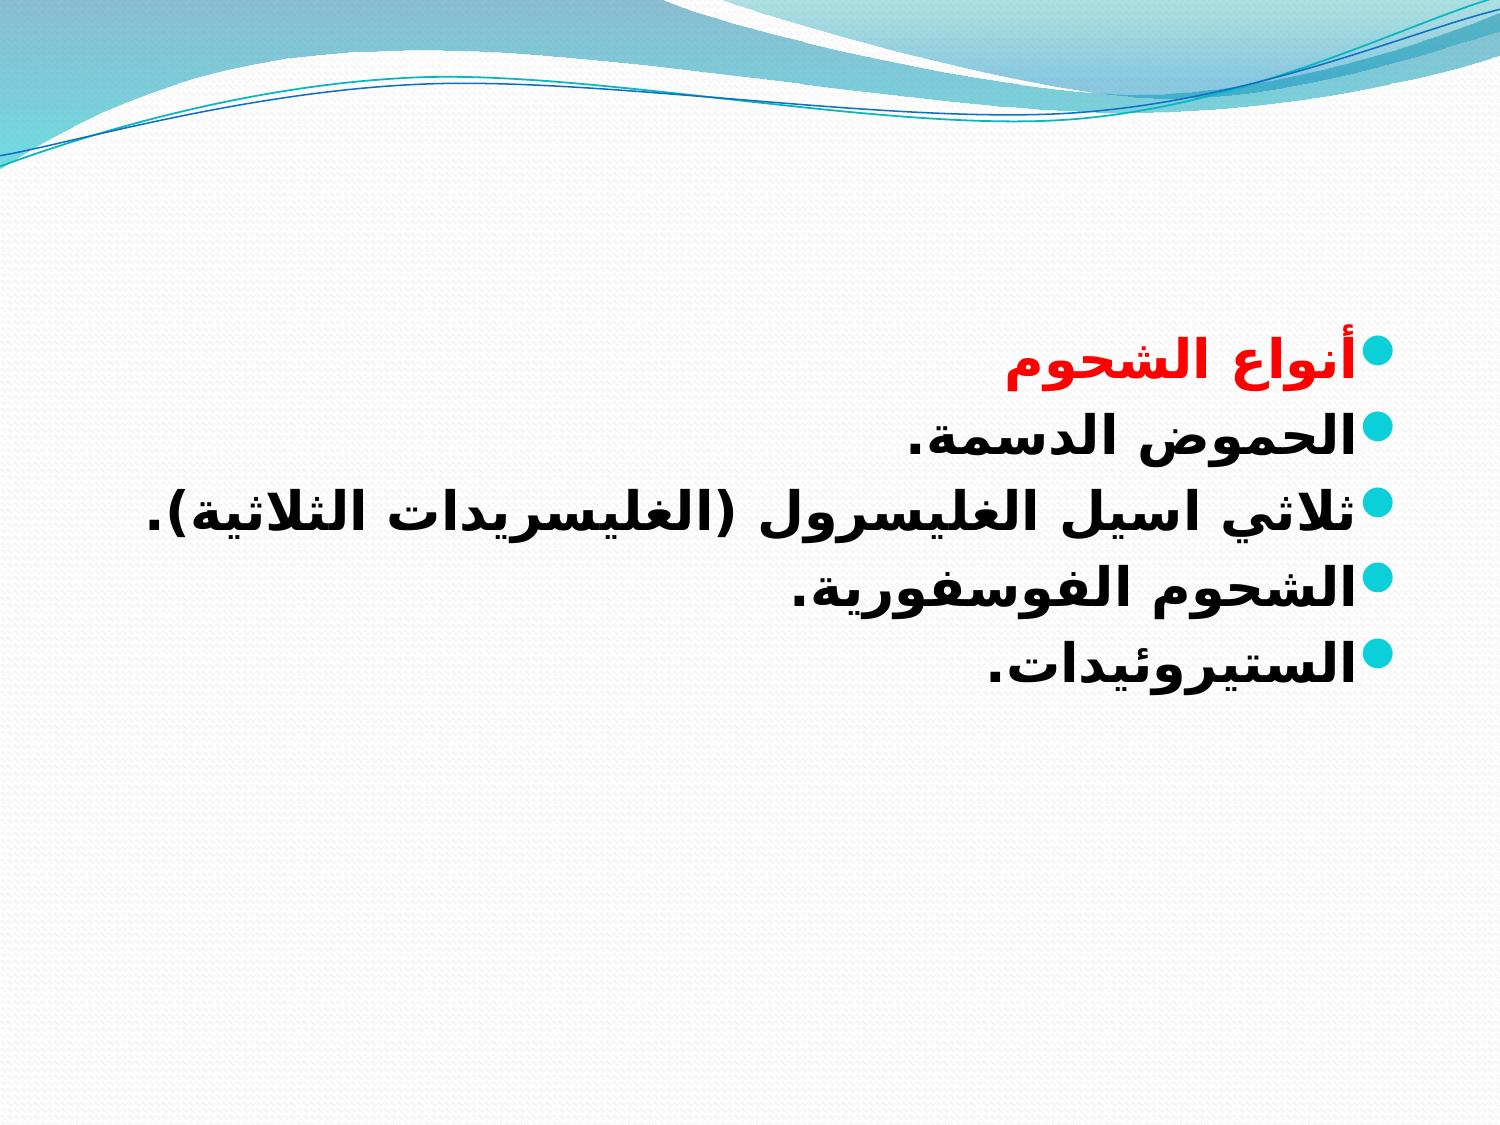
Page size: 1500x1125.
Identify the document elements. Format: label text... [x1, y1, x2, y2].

list أنواع الشحوم الحموض الدسمة. ثلاثي اسيل الغليسرول (الغليسريدات الثلاثية). الشحوم الفوسفورية. الستيروئيدات. [75, 317, 1425, 1038]
